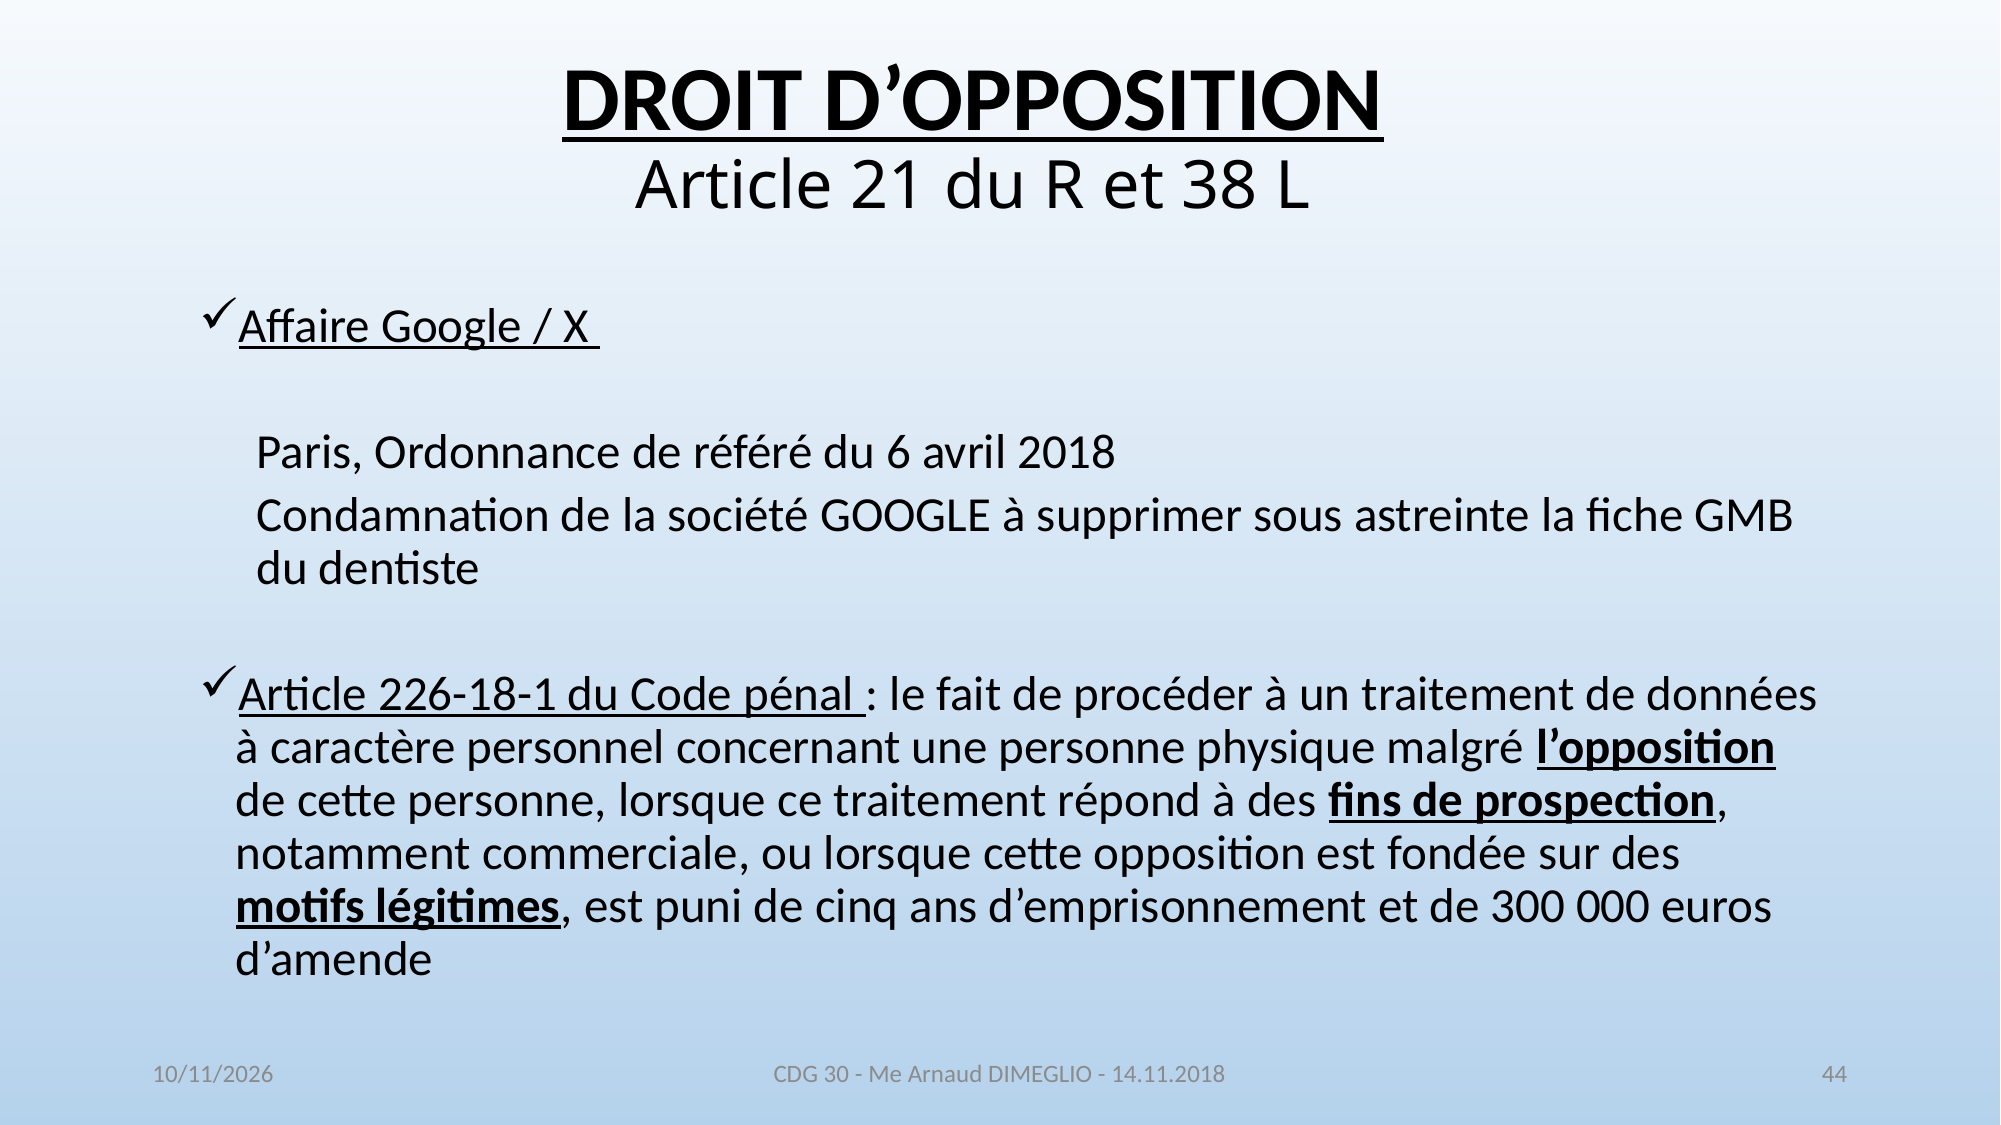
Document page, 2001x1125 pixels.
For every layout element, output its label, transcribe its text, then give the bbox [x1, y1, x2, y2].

list Affaire Google / X Paris, Ordonnance de référé du 6 avril 2018 Condamnation de la société GOOGLE à supprimer sous astreinte la fiche GMB du dentiste Article 226-18-1 du Code pénal : le fait de procéder à un traitement de données à caractère personnel concernant une personne physique malgré l’opposition de cette personne, lorsque ce traitement répond à des fins de prospection, notamment commerciale, ou lorsque cette opposition est fondée sur des motifs légitimes, est puni de cinq ans d’emprisonnement et de 300 000 euros d’amende [110, 292, 1836, 997]
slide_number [137, 1042, 588, 1103]
title DROIT D’OPPOSITION Article 21 du R et 38 L [110, 28, 1836, 246]
footer CDG 30 - Me Arnaud DIMEGLIO - 14.11.2018 [662, 1042, 1338, 1103]
slide_number 44 [1412, 1042, 1863, 1103]
